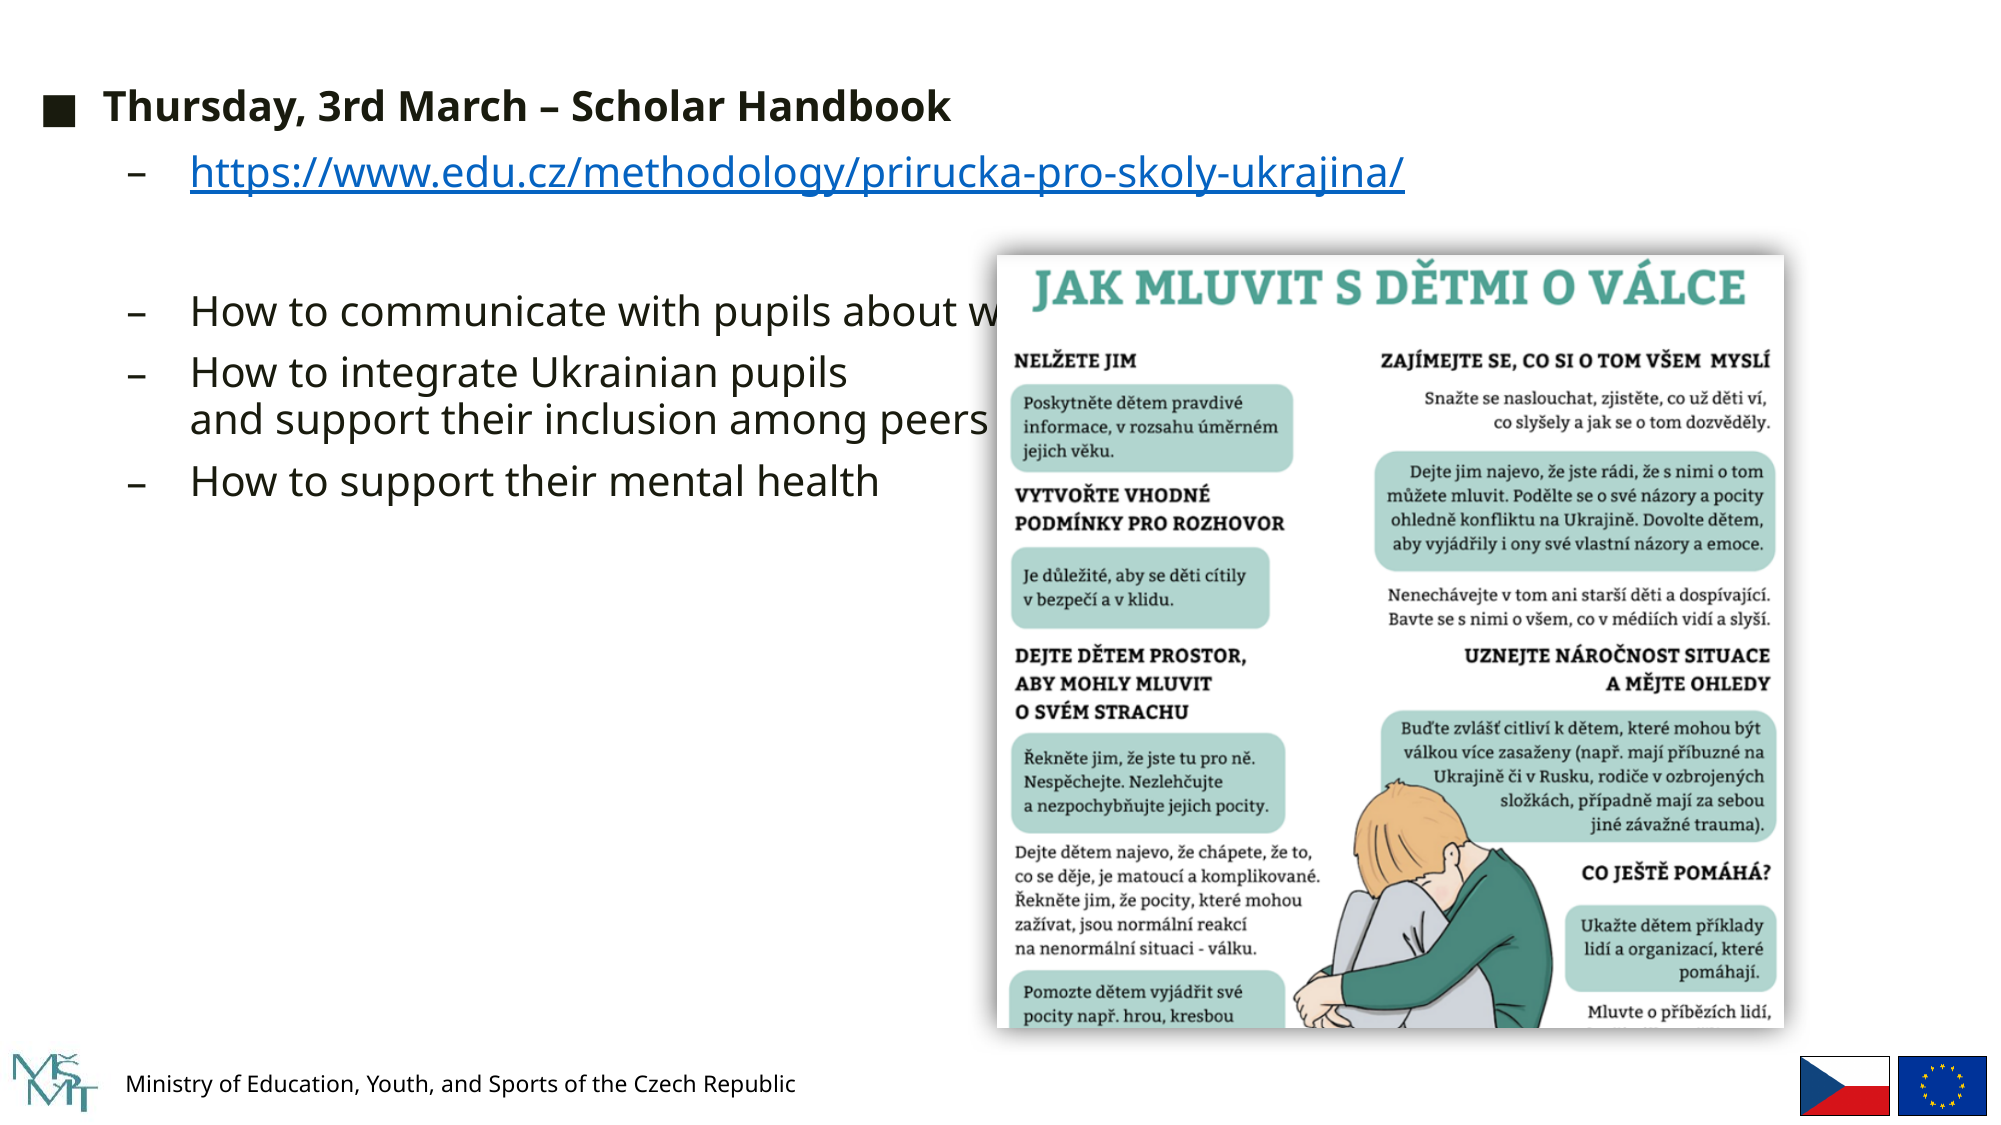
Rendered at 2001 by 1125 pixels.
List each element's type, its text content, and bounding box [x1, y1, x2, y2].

picture [1800, 1056, 1890, 1116]
picture [0, 1041, 111, 1125]
picture [997, 255, 1784, 1028]
list Thursday, 3rd March – Scholar Handbook https://www.edu.cz/methodology/prirucka-pro-skoly-ukrajina/ How to communicate with pupils about war How to integrate Ukrainian pupils and support their inclusion among peers How to support their mental health [24, 76, 1814, 1014]
text_box Ministry of Education, Youth, and Sports of the Czech Republic [111, 1062, 1458, 1105]
picture [1898, 1056, 1988, 1116]
